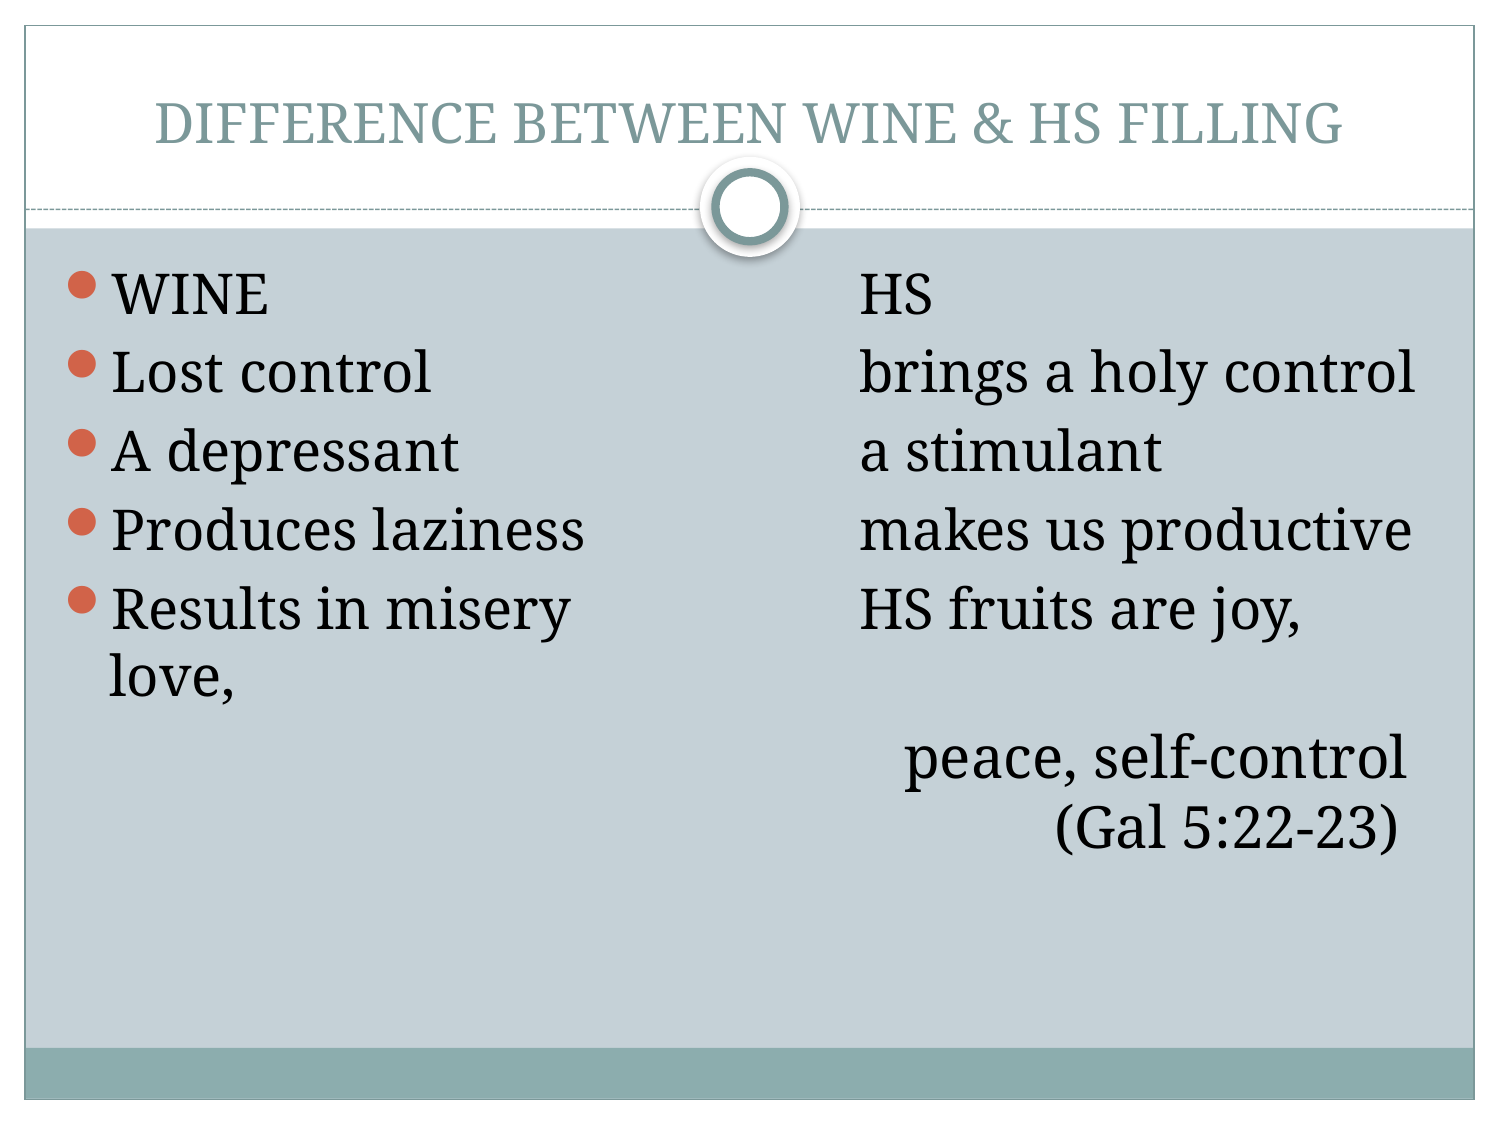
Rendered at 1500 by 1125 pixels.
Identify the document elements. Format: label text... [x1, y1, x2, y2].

list WINE HS Lost control brings a holy control A depressant a stimulant Produces laziness makes us productive Results in misery HS fruits are joy, love, peace, self-control (Gal 5:22-23) [49, 250, 1445, 1001]
title DIFFERENCE BETWEEN WINE & HS FILLING [49, 37, 1450, 162]
